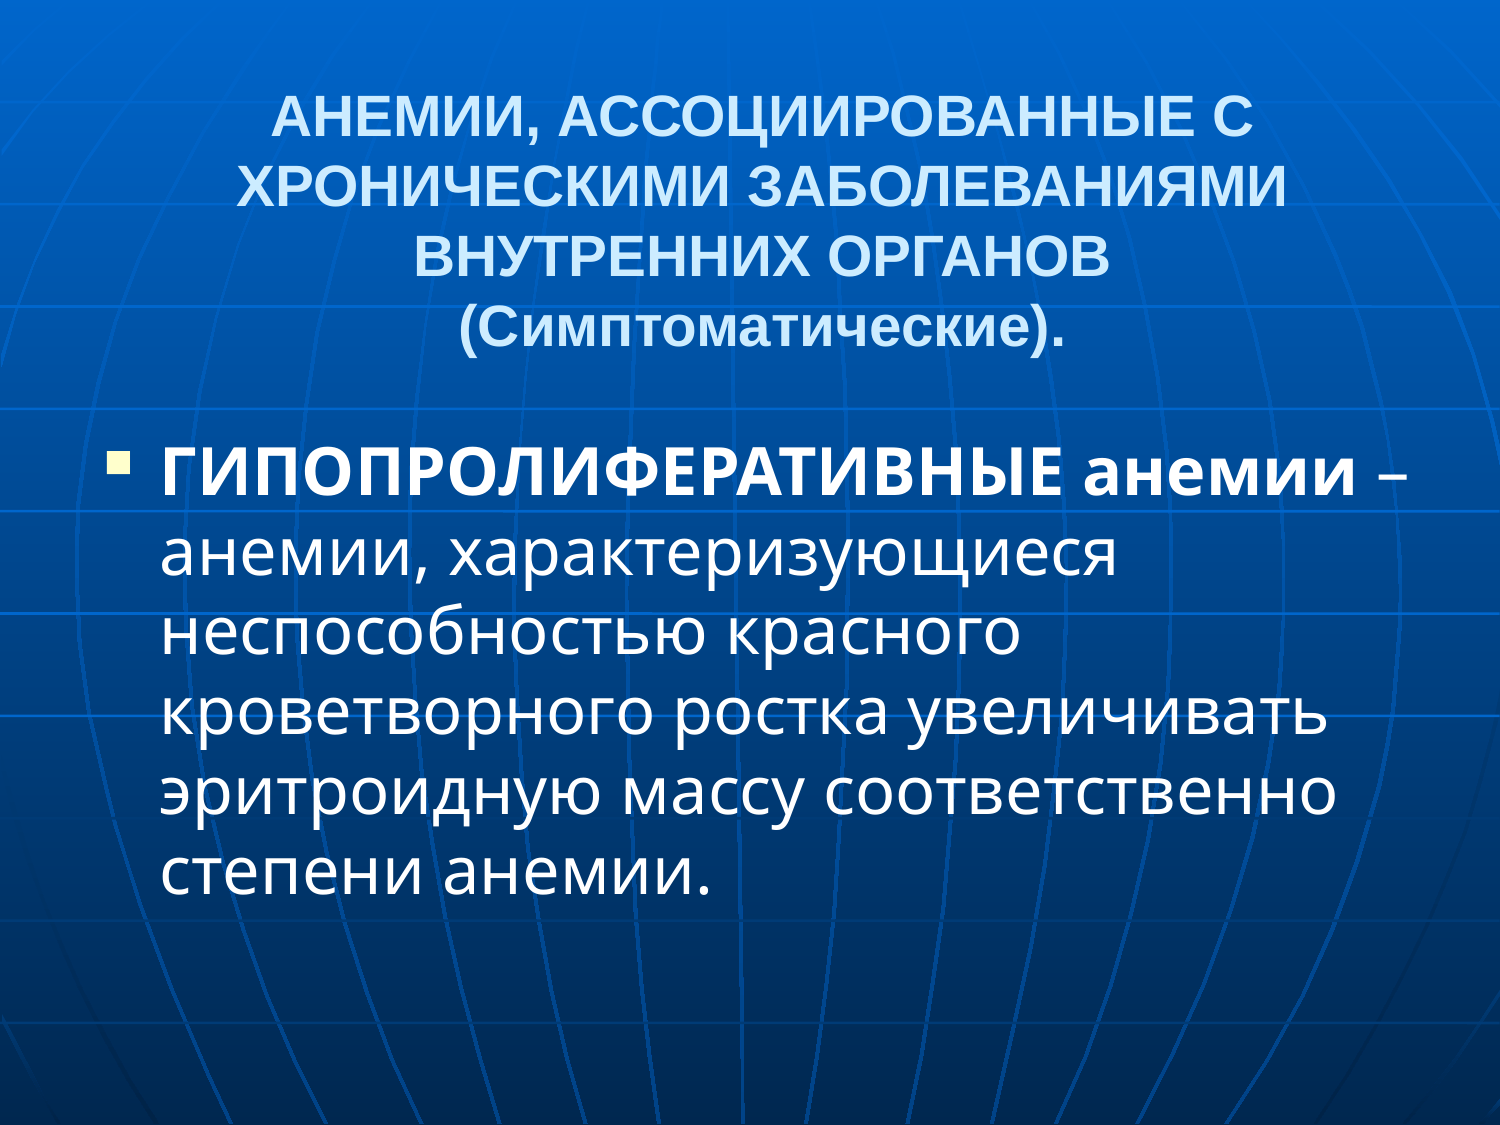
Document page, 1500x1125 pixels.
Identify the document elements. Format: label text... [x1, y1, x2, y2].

list ГИПОПРОЛИФЕРАТИВНЫЕ анемии – анемии, характеризующиеся неспособностью красного кроветворного ростка увеличивать эритроидную массу соответственно степени анемии. [88, 420, 1439, 1125]
title АНЕМИИ, АССОЦИИРОВАННЫЕ С ХРОНИЧЕСКИМИ ЗАБОЛЕВАНИЯМИ ВНУТРЕННИХ ОРГАНОВ (Симптоматические). [88, 101, 1437, 336]
